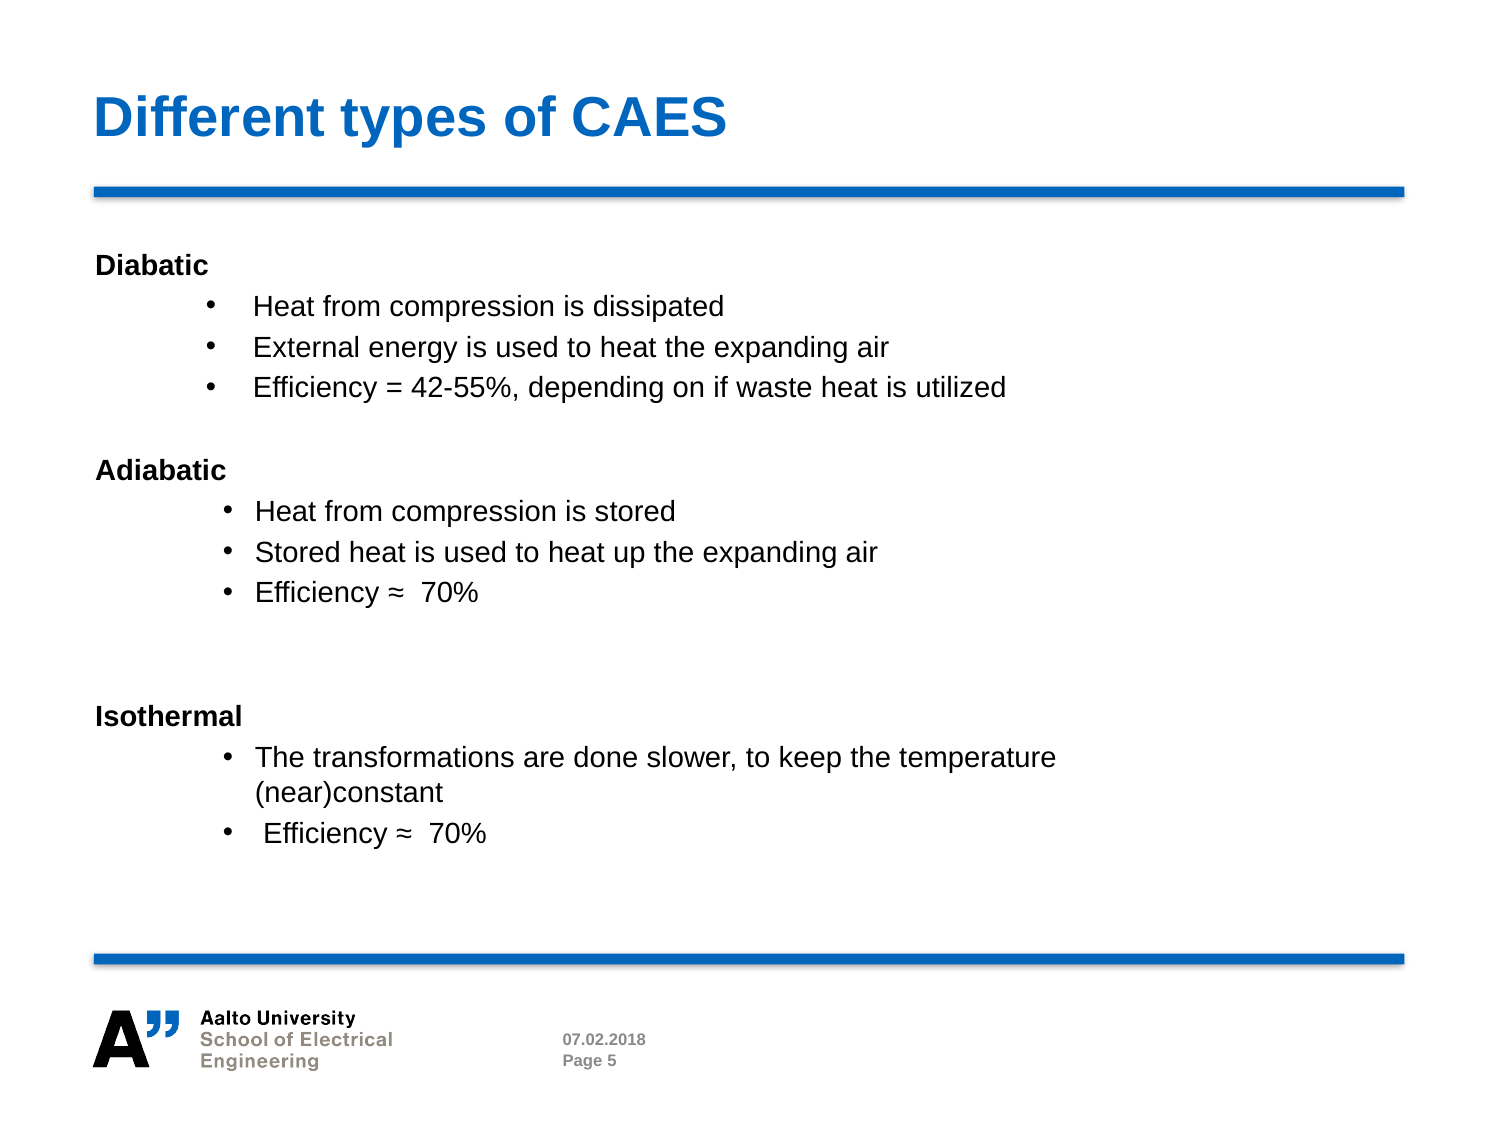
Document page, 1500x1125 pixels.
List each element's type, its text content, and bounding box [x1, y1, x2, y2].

slide_number Page 5 [562, 1050, 816, 1071]
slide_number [562, 1029, 816, 1050]
list Diabatic Heat from compression is dissipated External energy is used to heat the expanding air Efficiency = 42-55%, depending on if waste heat is utilized Adiabatic Heat from compression is stored Stored heat is used to heat up the expanding air Efficiency ≈ 70% Isothermal The transformations are done slower, to keep the temperature (near)constant Efficiency ≈ 70% [95, 245, 1127, 925]
picture [35, 953, 449, 1125]
title Different types of CAES [93, 80, 1369, 228]
